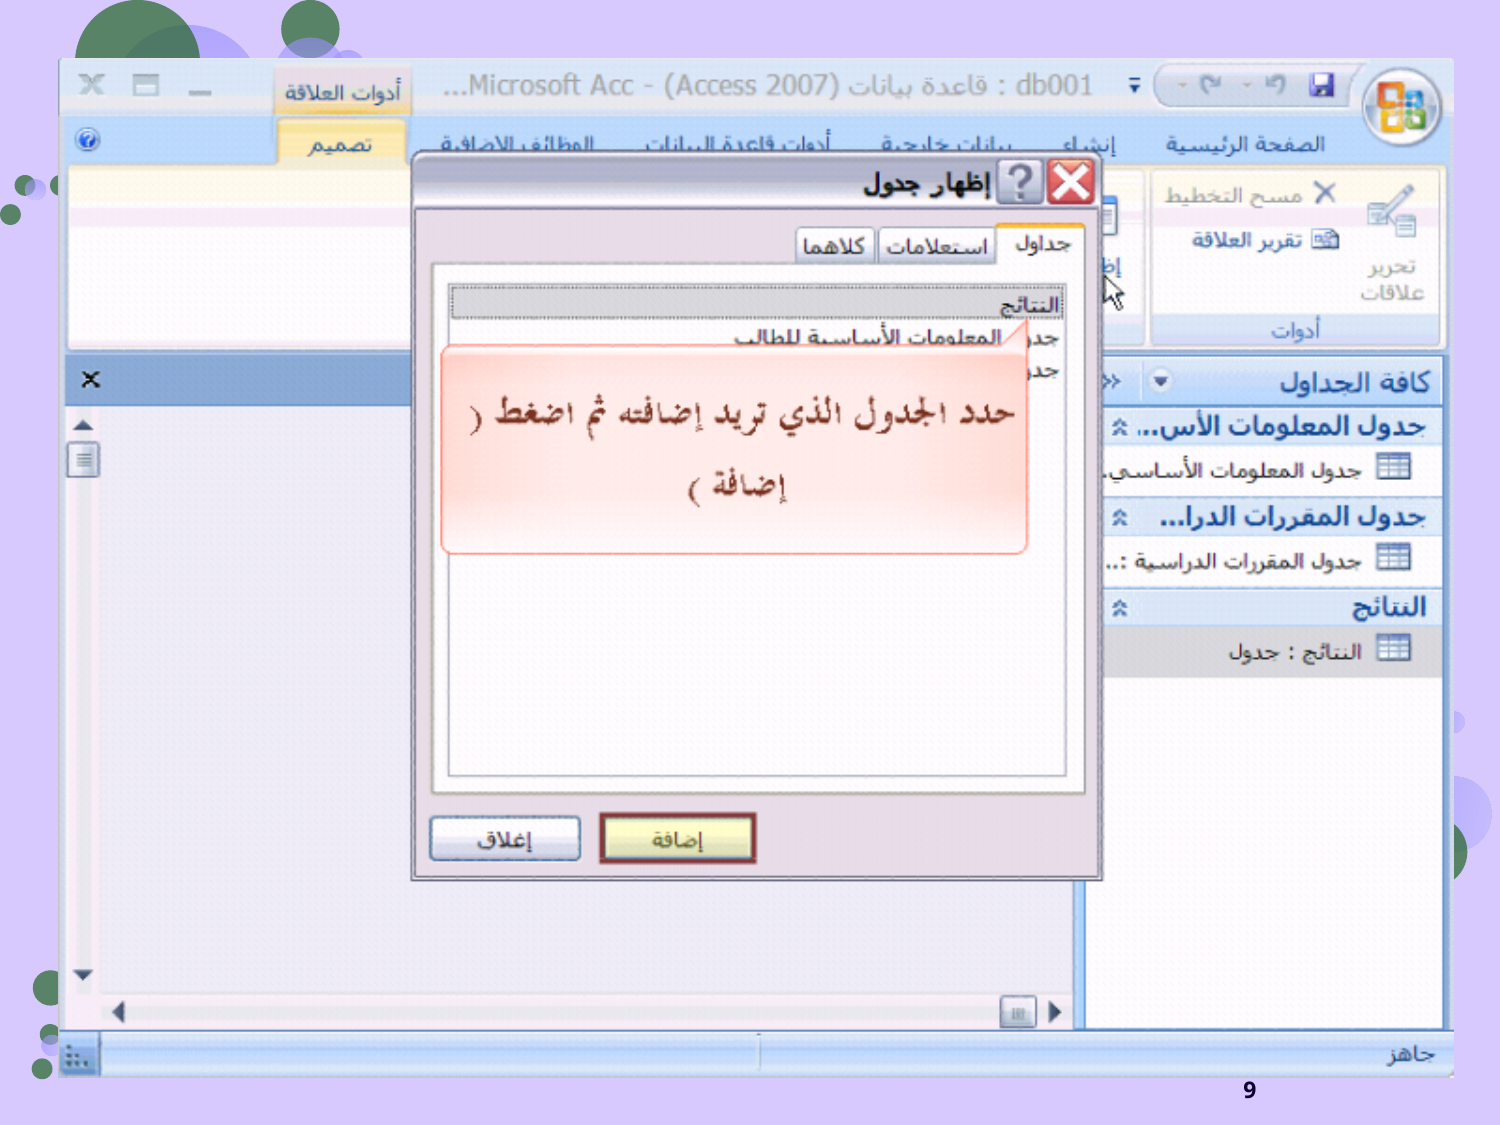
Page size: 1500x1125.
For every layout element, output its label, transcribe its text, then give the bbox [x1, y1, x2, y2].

picture [56, 56, 1455, 1080]
slide_number 9 [1074, 1080, 1425, 1113]
